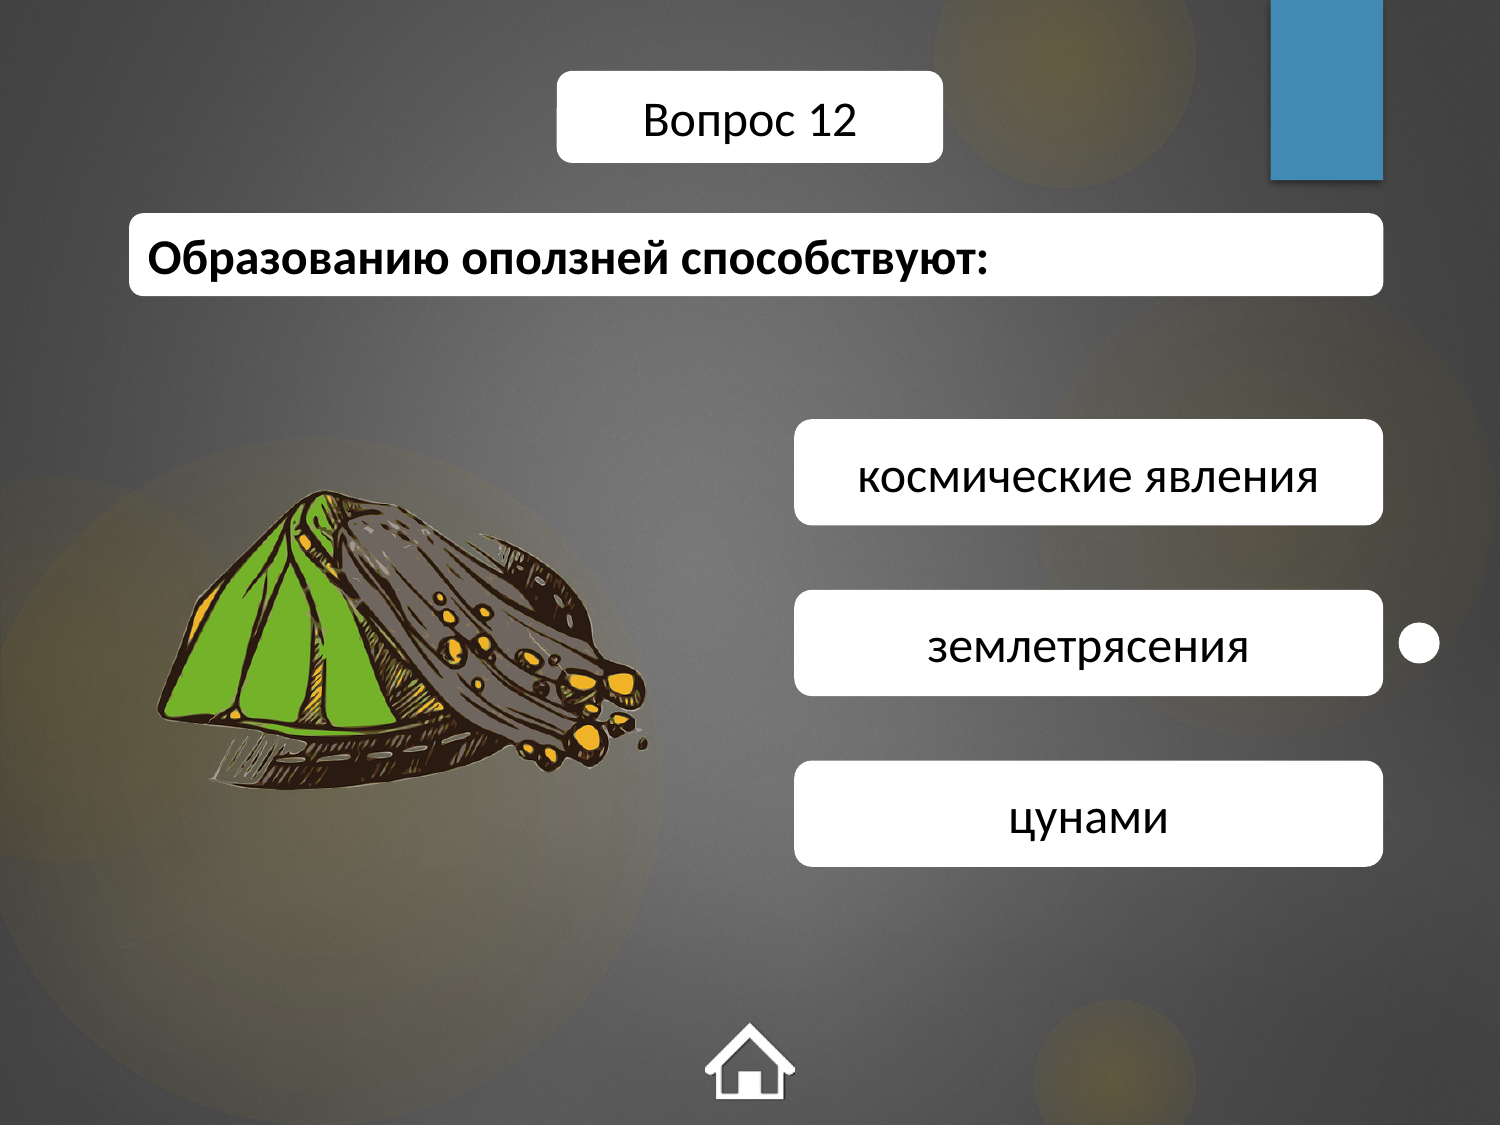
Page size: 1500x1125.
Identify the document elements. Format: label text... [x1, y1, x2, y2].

text_box цунами [792, 758, 1385, 869]
text_box [1397, 620, 1442, 666]
text_box космические явления [792, 417, 1385, 528]
text_box землетрясения [792, 588, 1385, 698]
picture [705, 1016, 795, 1106]
picture [128, 460, 668, 826]
text_box Вопрос 12 [555, 69, 945, 165]
text_box Образованию оползней способствуют: [127, 211, 1385, 298]
